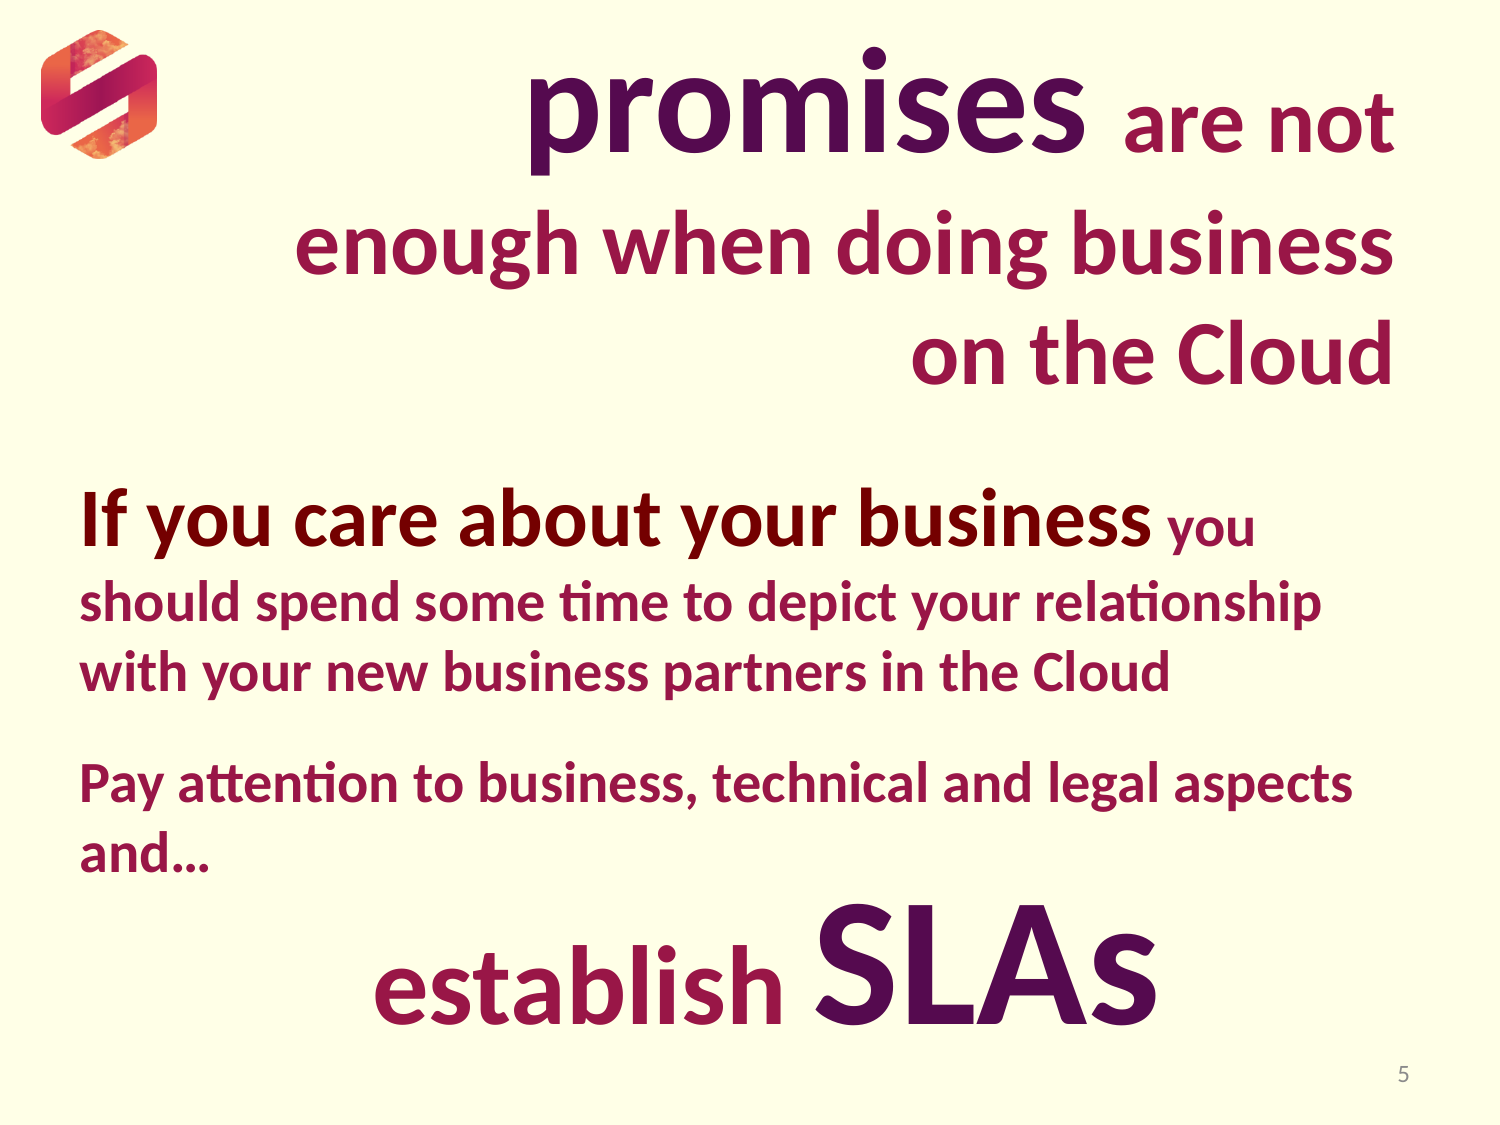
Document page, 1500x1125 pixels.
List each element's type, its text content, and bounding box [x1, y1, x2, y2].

picture [41, 30, 157, 159]
text_box promises are not enough when doing business on the Cloud [206, 0, 1412, 411]
text_box establish SLAs [194, 892, 1176, 1069]
text_box Pay attention to business, technical and legal aspects and… [64, 737, 1447, 892]
slide_number 5 [1074, 1042, 1425, 1103]
text_box If you care about your business you should spend some time to depict your relationship with your new business partners in the Cloud [64, 456, 1447, 711]
